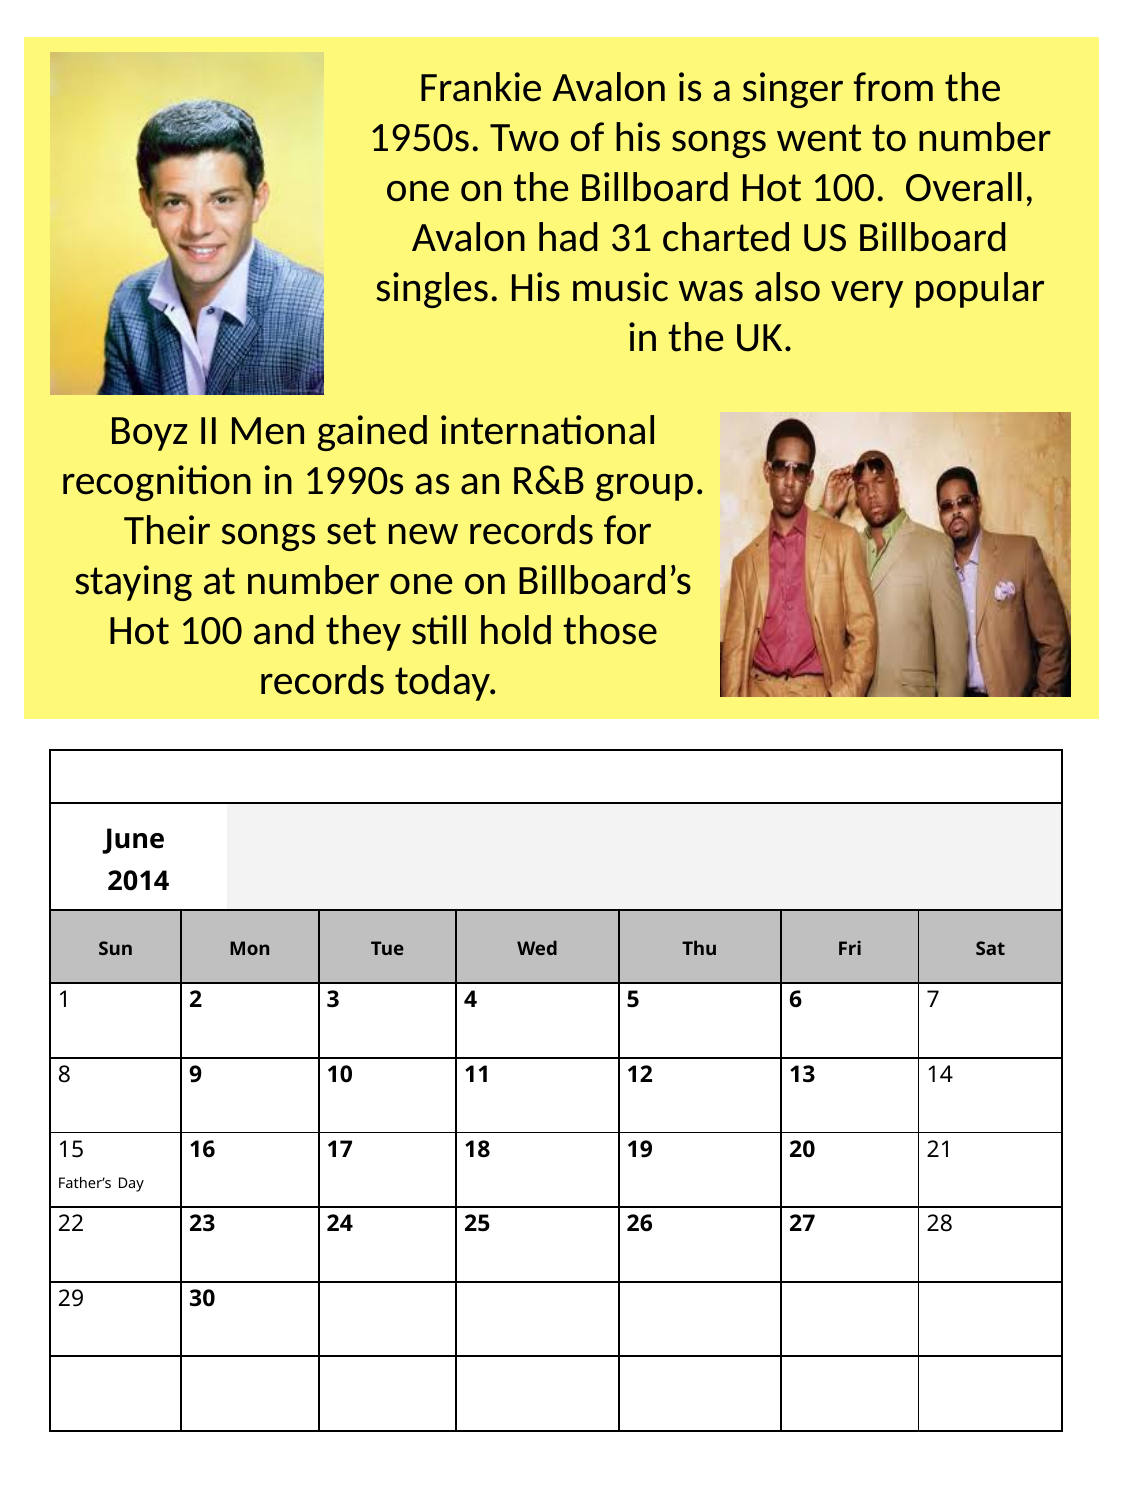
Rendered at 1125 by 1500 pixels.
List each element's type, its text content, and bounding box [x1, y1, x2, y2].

table_cell [457, 1357, 618, 1430]
picture [24, 37, 1101, 721]
table_cell Tue [320, 911, 455, 982]
table_cell 17 [320, 1133, 455, 1206]
table_cell [227, 804, 1061, 909]
table_cell [919, 1357, 1061, 1430]
table_cell 5 [620, 984, 780, 1057]
table_cell [620, 1357, 780, 1430]
table_cell Sat [919, 911, 1061, 982]
table_cell [620, 1283, 780, 1355]
table_cell 18 [457, 1133, 618, 1206]
table_cell 30 [182, 1283, 318, 1355]
table_cell 4 [457, 984, 618, 1057]
table_cell Sun [51, 911, 180, 982]
table_cell 3 [320, 984, 455, 1057]
table_cell 10 [320, 1059, 455, 1132]
table_cell [320, 1283, 455, 1355]
table_cell 19 [620, 1133, 780, 1206]
table_cell 21 [919, 1133, 1061, 1206]
table_cell [320, 1357, 455, 1430]
table_cell 1 [51, 984, 180, 1057]
table_cell 7 [919, 984, 1061, 1057]
table_cell 9 [182, 1059, 318, 1132]
table_cell June 2014 [51, 804, 227, 909]
table_cell [919, 1283, 1061, 1355]
table_cell 15 Father’s Day [51, 1133, 180, 1206]
table_cell 11 [457, 1059, 618, 1132]
table_cell Thu [620, 911, 780, 982]
table_cell Mon [182, 911, 318, 982]
table_cell 14 [919, 1059, 1061, 1132]
table_cell 13 [782, 1059, 918, 1132]
table_header [51, 751, 227, 802]
table_cell 27 [782, 1208, 918, 1281]
table_cell 8 [51, 1059, 180, 1132]
table_cell [782, 1357, 918, 1430]
table_cell [51, 1357, 180, 1430]
table_cell 2 [182, 984, 318, 1057]
table_cell [782, 1283, 918, 1355]
table_cell [182, 1357, 318, 1430]
table_cell 20 [782, 1133, 918, 1206]
table_cell 25 [457, 1208, 618, 1281]
table_cell 24 [320, 1208, 455, 1281]
table_cell 26 [620, 1208, 780, 1281]
table_cell 16 [182, 1133, 318, 1206]
table_cell 22 [51, 1208, 180, 1281]
table_cell 29 [51, 1283, 180, 1355]
table_header [227, 751, 1061, 802]
table_cell 6 [782, 984, 918, 1057]
table_cell [457, 1283, 618, 1355]
table_cell 12 [620, 1059, 780, 1132]
table_cell 23 [182, 1208, 318, 1281]
table_cell 28 [919, 1208, 1061, 1281]
table_cell Fri [782, 911, 918, 982]
table_cell Wed [457, 911, 618, 982]
